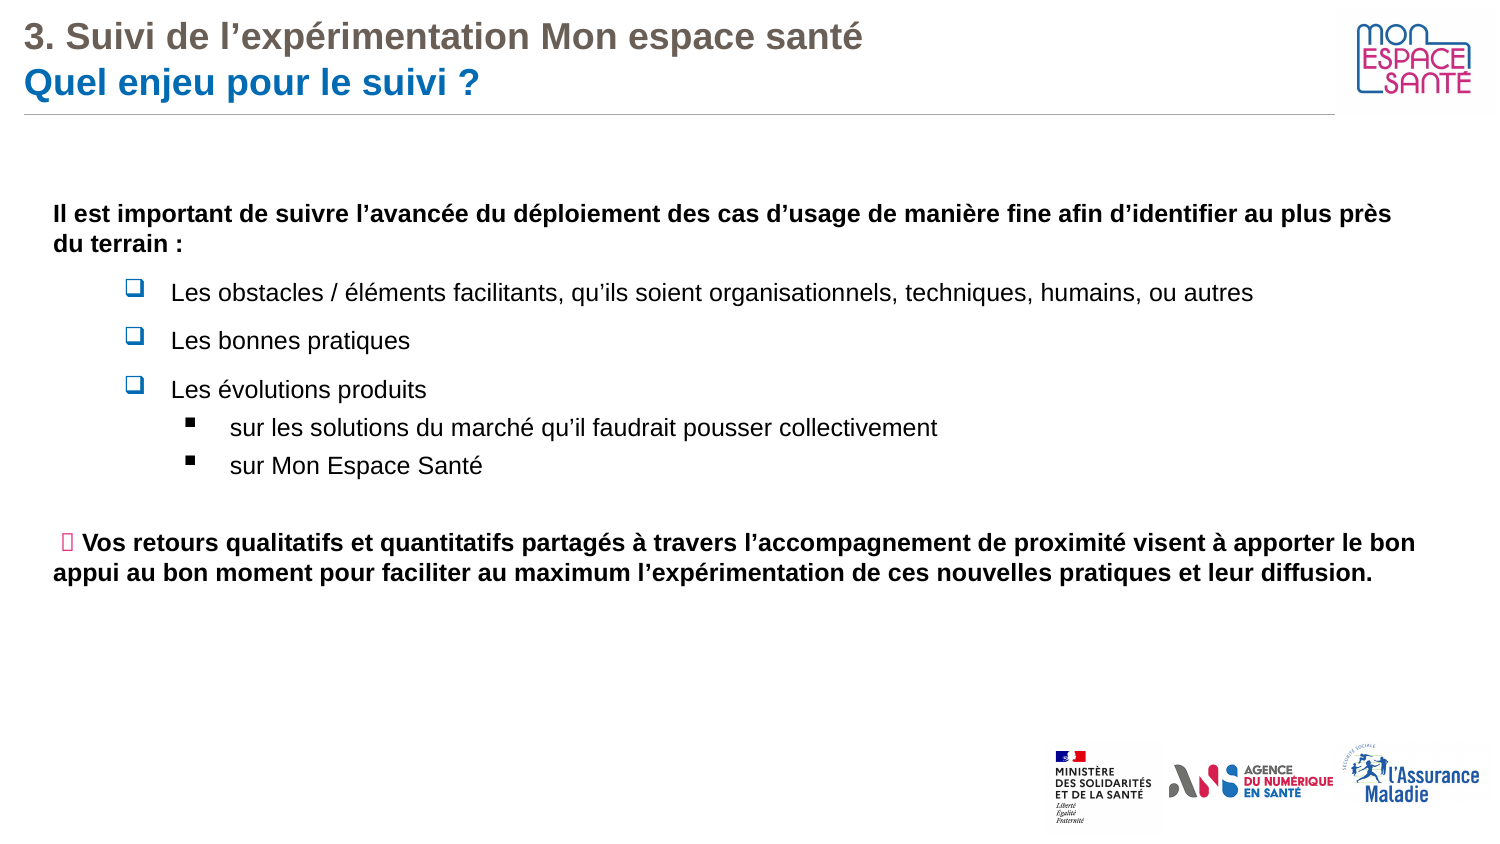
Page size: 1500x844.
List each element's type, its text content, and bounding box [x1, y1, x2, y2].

picture [1169, 740, 1493, 811]
picture [1045, 740, 1164, 834]
title 3. Suivi de l’expérimentation Mon espace santé Quel enjeu pour le suivi ? [23, 14, 1365, 103]
list Il est important de suivre l’avancée du déploiement des cas d’usage de manière fine afin d’identifier au plus près du terrain : Les obstacles / éléments facilitants, qu’ils soient organisationnels, techniques, humains, ou autres Les bonnes pratiques Les évolutions produits sur les solutions du marché qu’il faudrait pousser collectivement sur Mon Espace Santé  Vos retours qualitatifs et quantitatifs partagés à travers l’accompagnement de proximité visent à apporter le bon appui au bon moment pour faciliter au maximum l’expérimentation de ces nouvelles pratiques et leur diffusion. [53, 197, 1424, 635]
